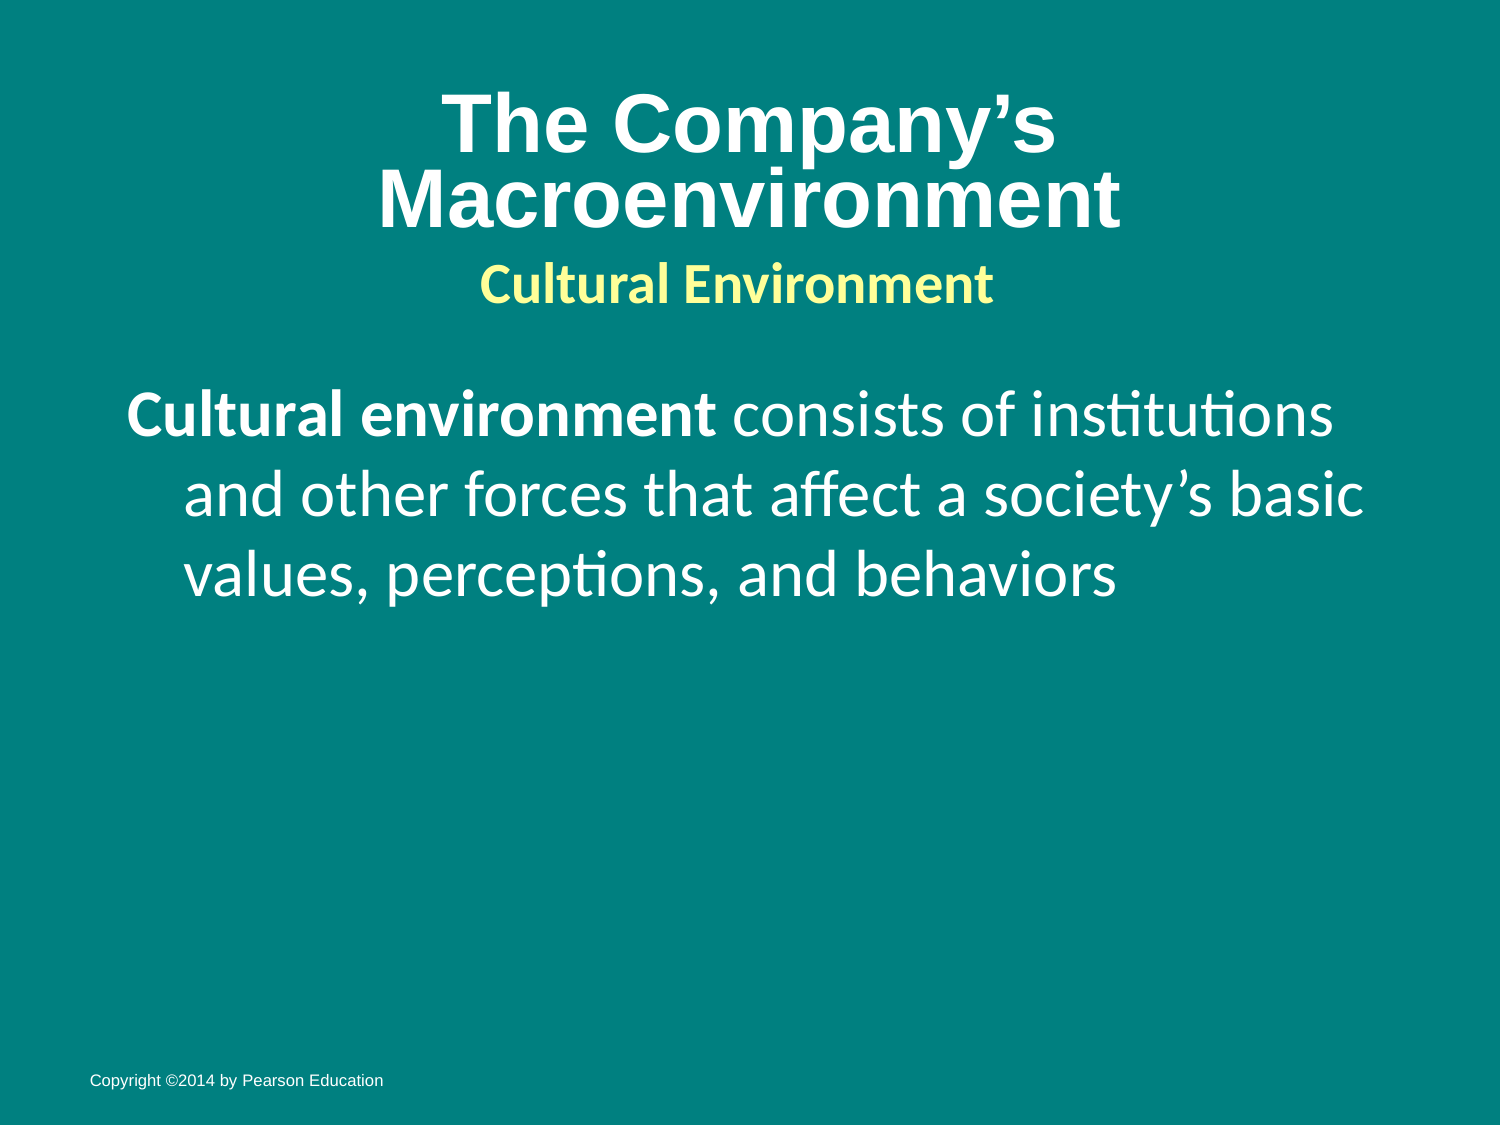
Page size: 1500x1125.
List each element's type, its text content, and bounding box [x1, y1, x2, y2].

list Cultural Environment [149, 237, 1326, 301]
text_box Copyright ©2014 by Pearson Education [74, 1062, 825, 1098]
list Cultural environment consists of institutions and other forces that affect a society’s basic values, perceptions, and behaviors [112, 362, 1388, 1038]
title The Company’s Macroenvironment [112, 37, 1388, 226]
